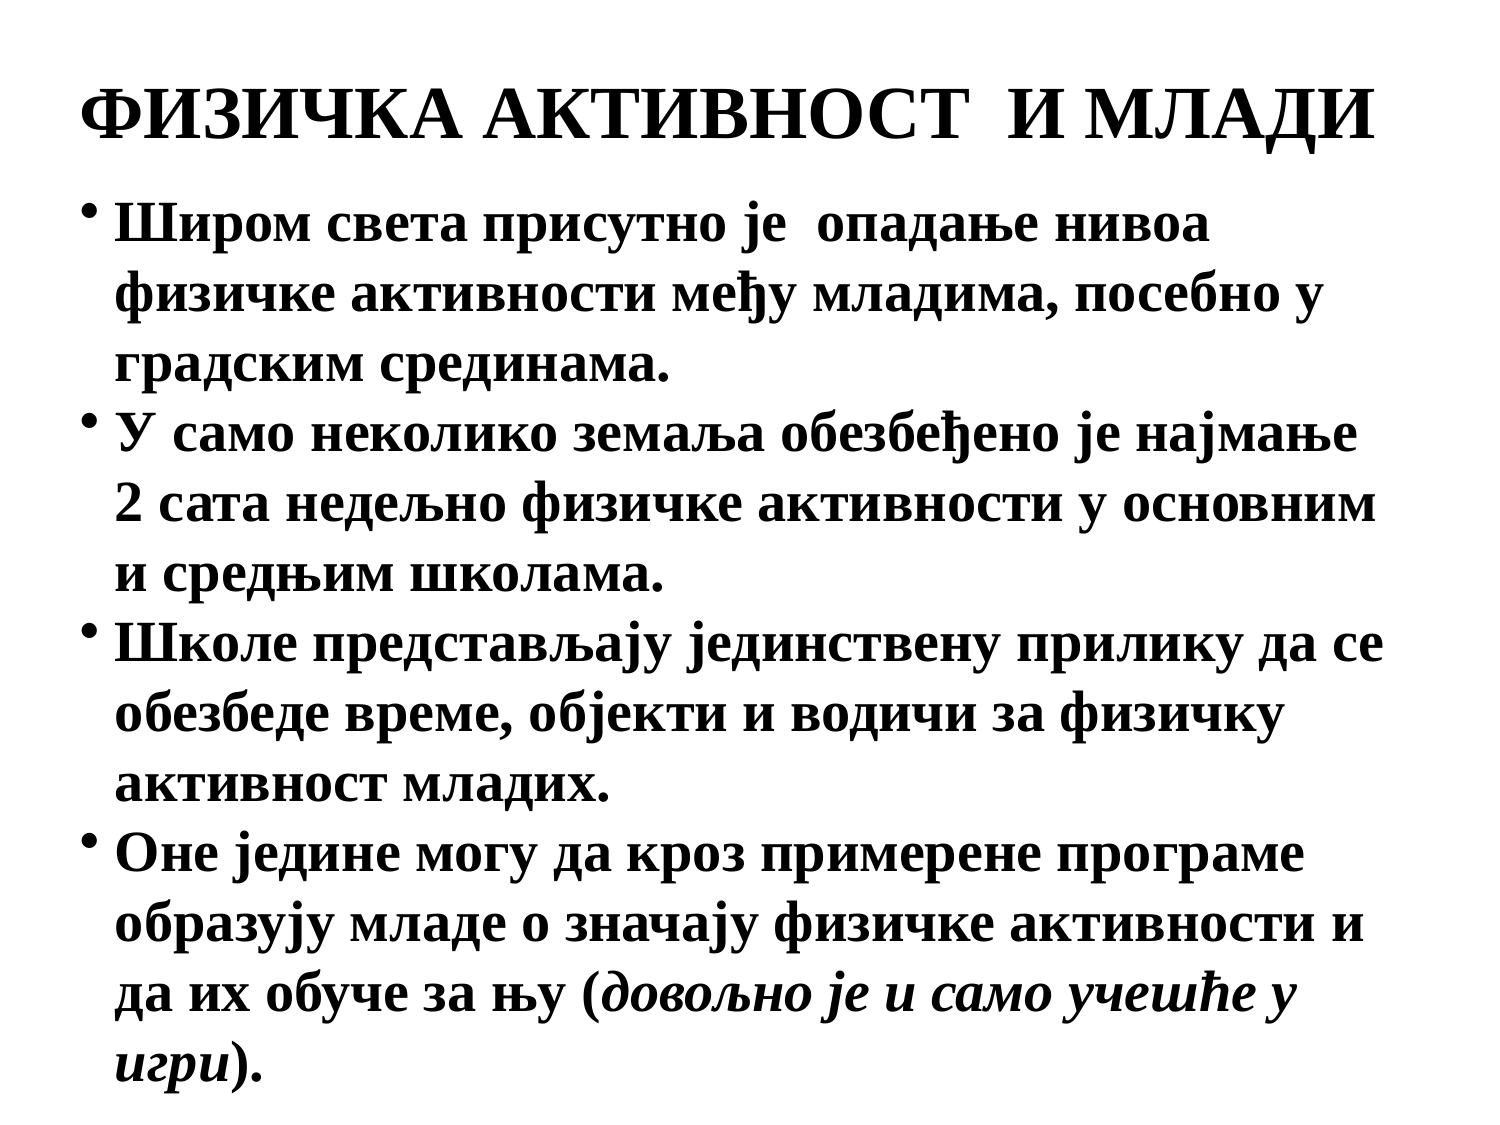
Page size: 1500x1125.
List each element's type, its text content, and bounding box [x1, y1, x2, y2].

text_box ФИЗИЧКА АКТИВНОСТ И МЛАДИ Широм света присутно је опадање нивоа физичке активности међу младима, посебно у градским срединама. У само неколико земаља обезбеђено је најмање 2 сата недељно физичке активности у основним и средњим школама. Школе представљају јединствену прилику да се обезбеде време, објекти и водичи за физичку активност младих. Оне једине могу да кроз примерене програме образују младе о значају физичке активности и да их обуче за њу (довољно је и само учешће у игри). [64, 56, 1415, 1101]
